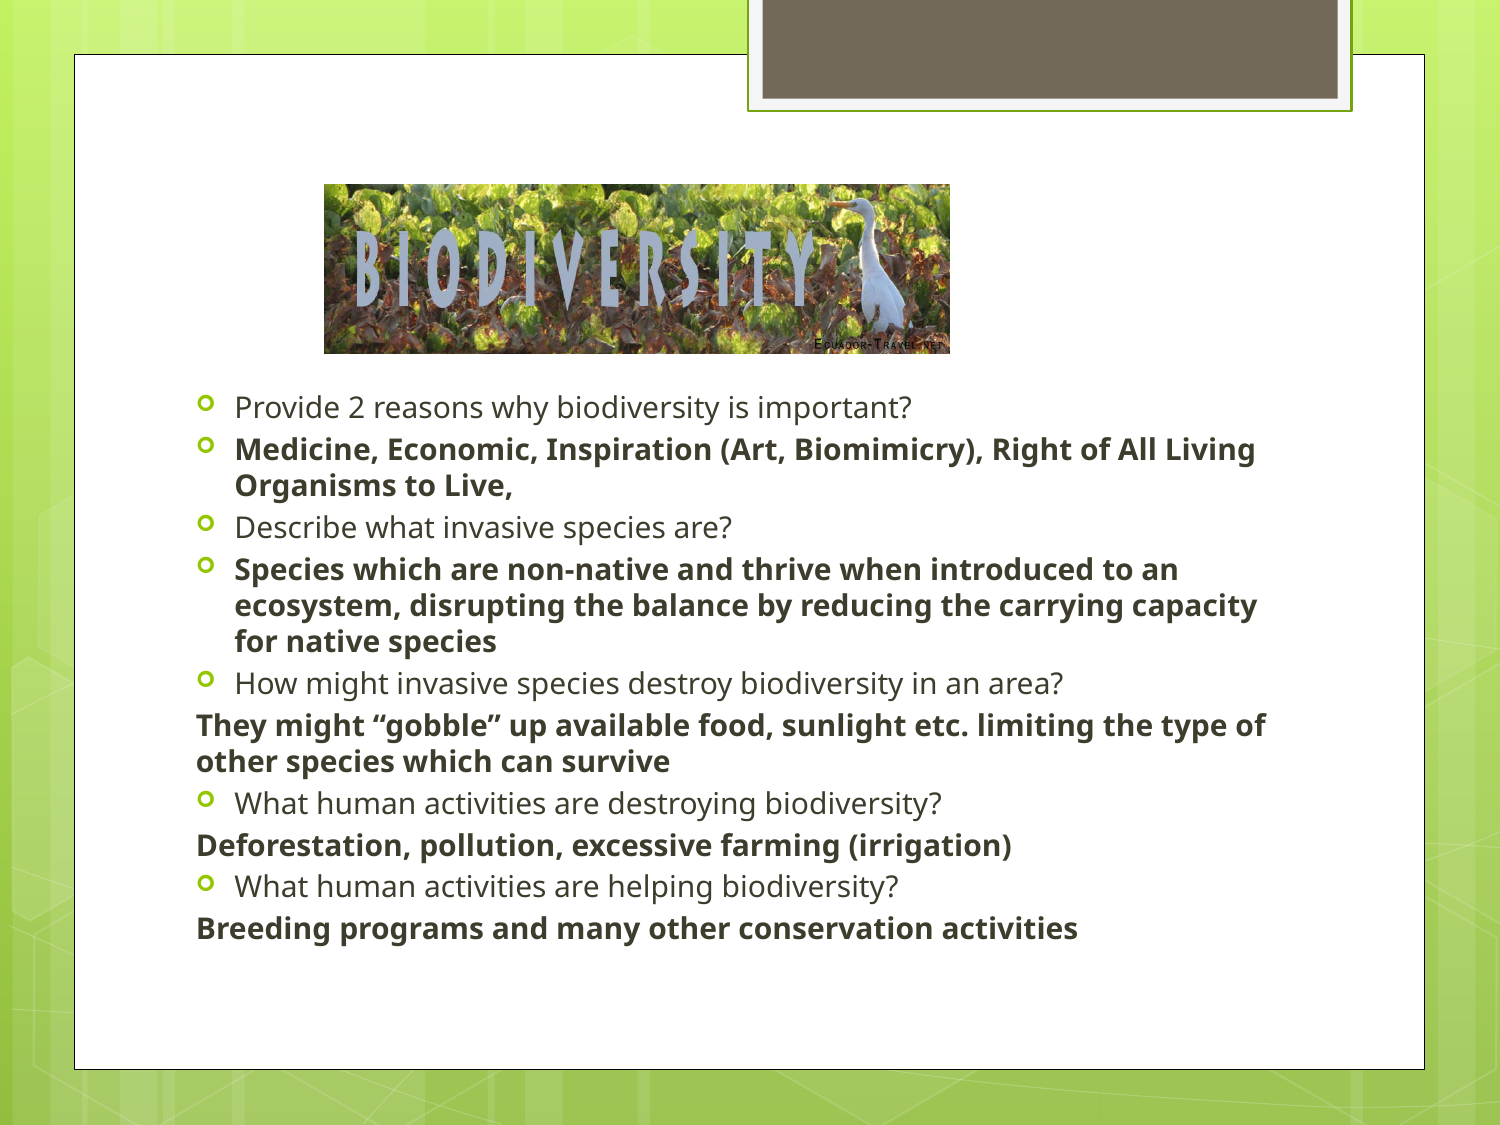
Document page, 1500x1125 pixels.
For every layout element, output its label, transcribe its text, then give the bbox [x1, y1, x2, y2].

list Provide 2 reasons why biodiversity is important? Medicine, Economic, Inspiration (Art, Biomimicry), Right of All Living Organisms to Live, Describe what invasive species are? Species which are non-native and thrive when introduced to an ecosystem, disrupting the balance by reducing the carrying capacity for native species How might invasive species destroy biodiversity in an area? They might “gobble” up available food, sunlight etc. limiting the type of other species which can survive What human activities are destroying biodiversity? Deforestation, pollution, excessive farming (irrigation) What human activities are helping biodiversity? Breeding programs and many other conservation activities [171, 381, 1283, 957]
picture [324, 184, 950, 355]
